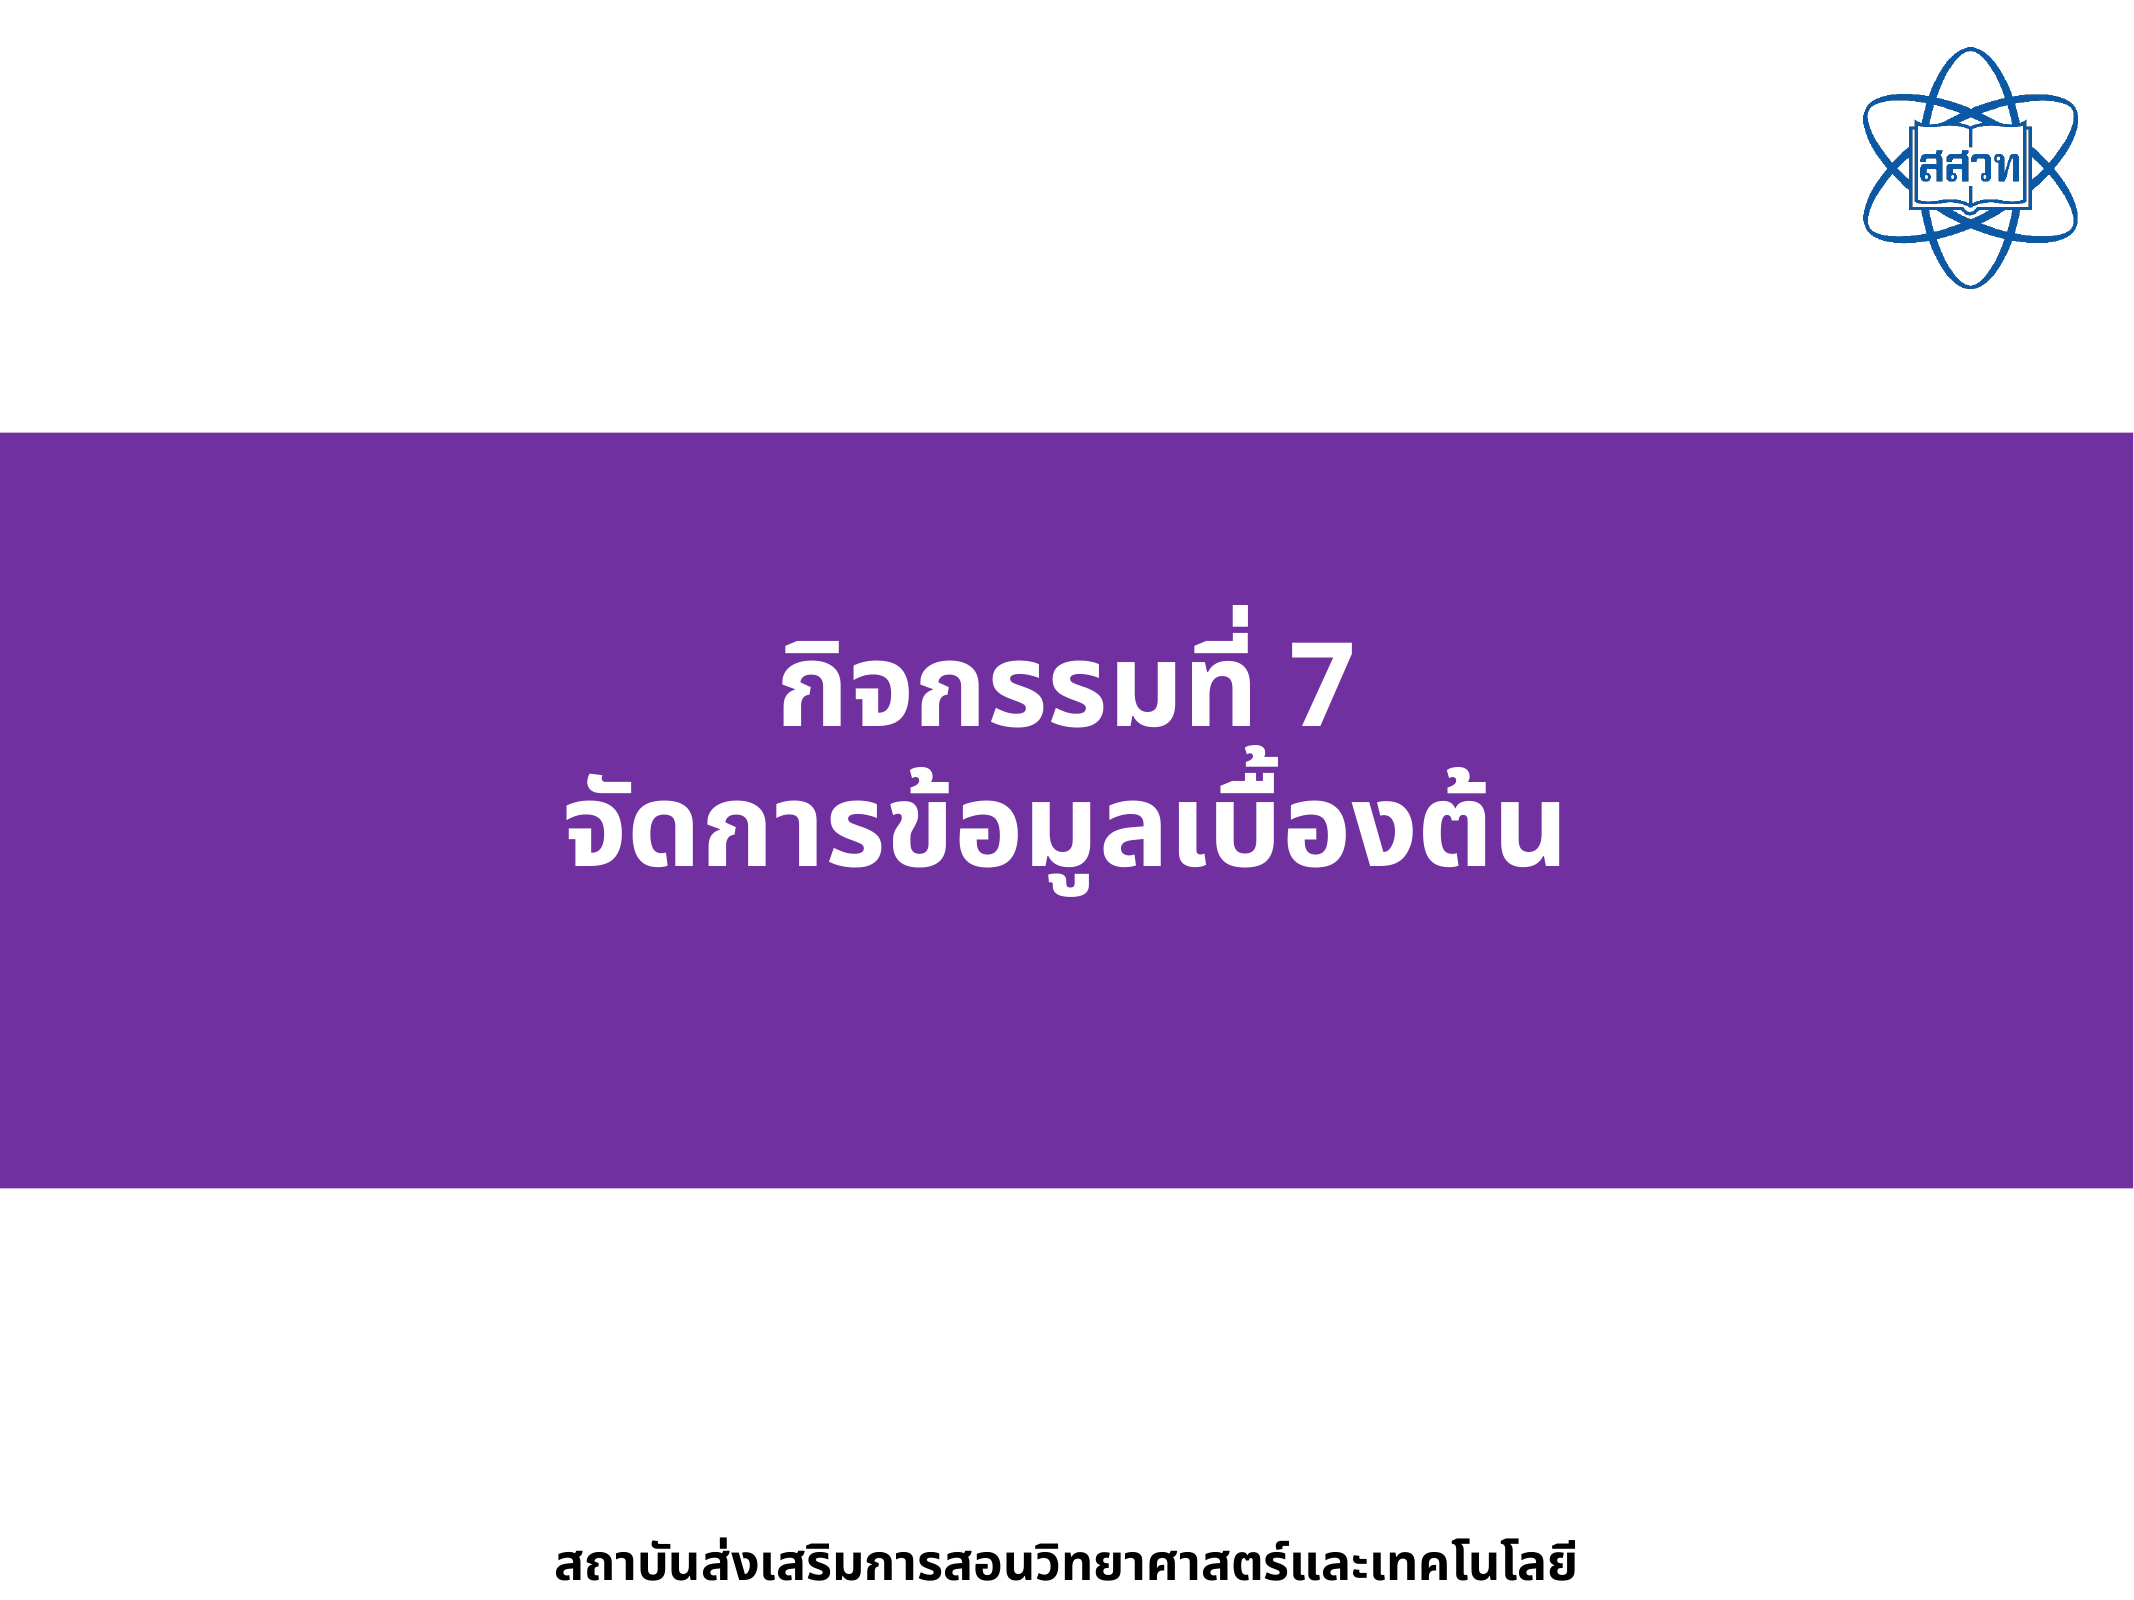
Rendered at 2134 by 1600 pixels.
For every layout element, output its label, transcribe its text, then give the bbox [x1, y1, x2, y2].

text_box กิจกรรมที่ 7 จัดการข้อมูลเบื้องต้น [208, 602, 1925, 998]
text_box [0, 432, 2134, 1189]
picture [1862, 46, 2079, 290]
text_box สถาบันส่งเสริมการสอนวิทยาศาสตร์และเทคโนโลยี [0, 1522, 2134, 1589]
